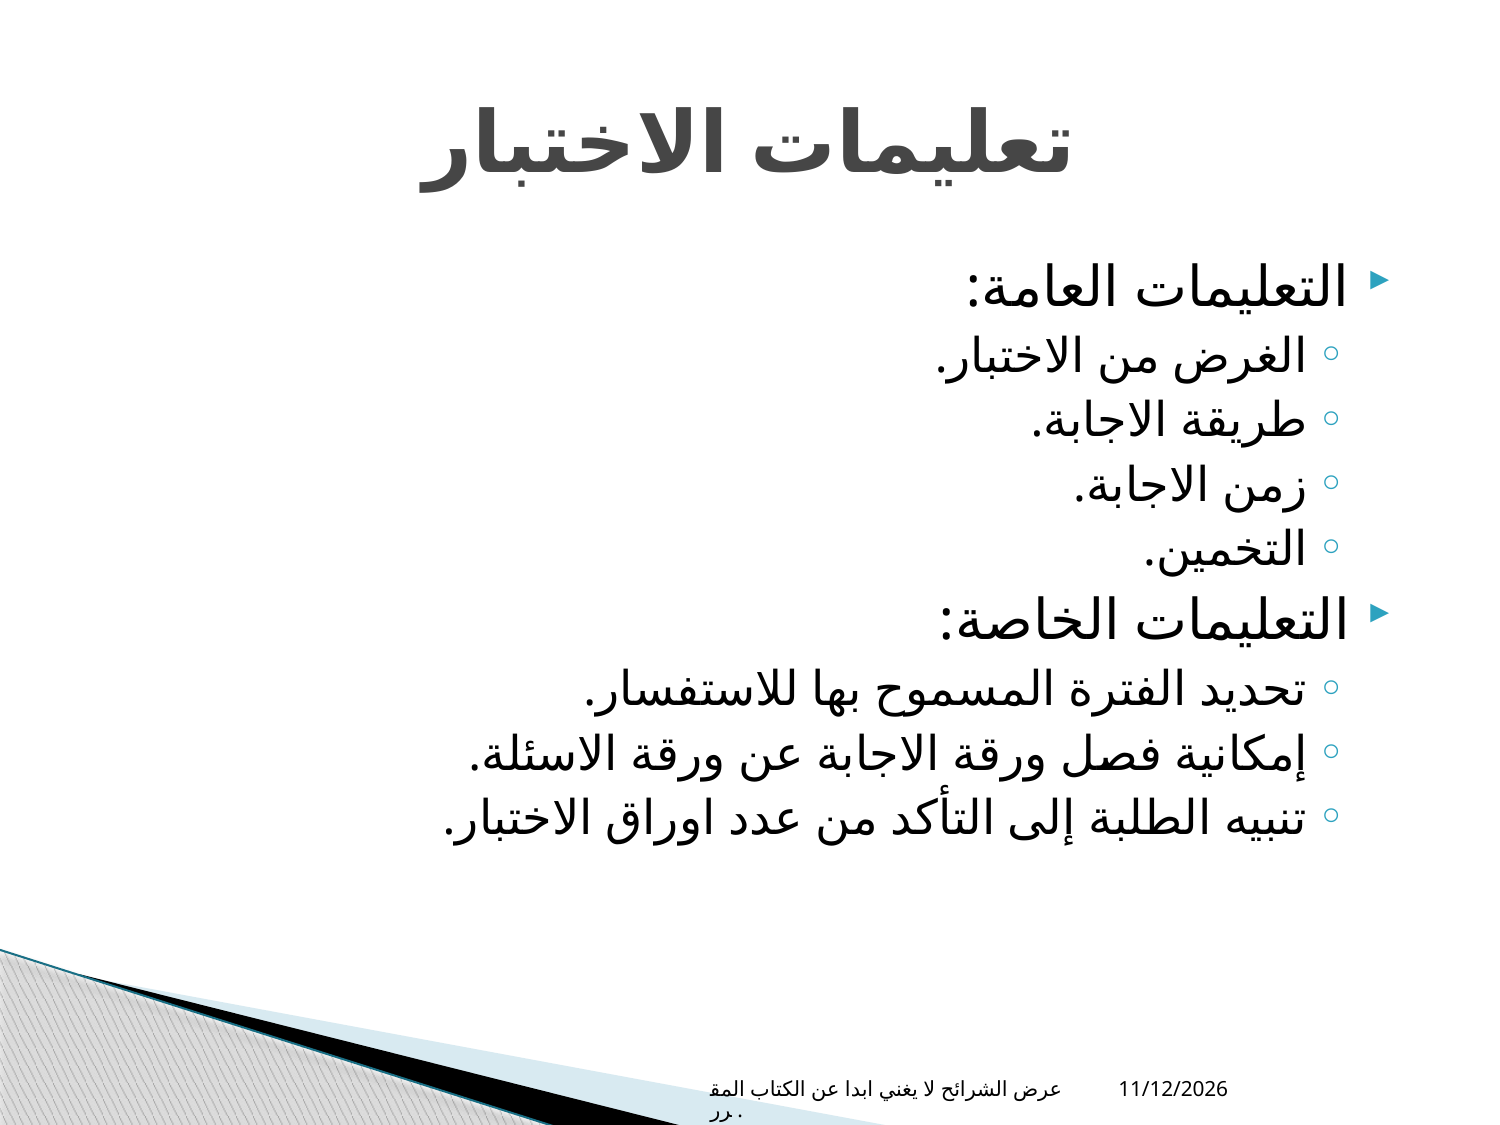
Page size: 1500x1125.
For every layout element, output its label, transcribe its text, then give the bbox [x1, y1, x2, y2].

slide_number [1105, 1051, 1419, 1112]
title تعليمات الاختبار [75, 45, 1425, 233]
list التعليمات العامة: الغرض من الاختبار. طريقة الاجابة. زمن الاجابة. التخمين. التعليمات الخاصة: تحديد الفترة المسموح بها للاستفسار. إمكانية فصل ورقة الاجابة عن ورقة الاسئلة. تنبيه الطلبة إلى التأكد من عدد اوراق الاختبار. [75, 243, 1425, 986]
footer عرض الشرائح لا يغني ابدا عن الكتاب المقرر. [718, 1051, 1105, 1112]
